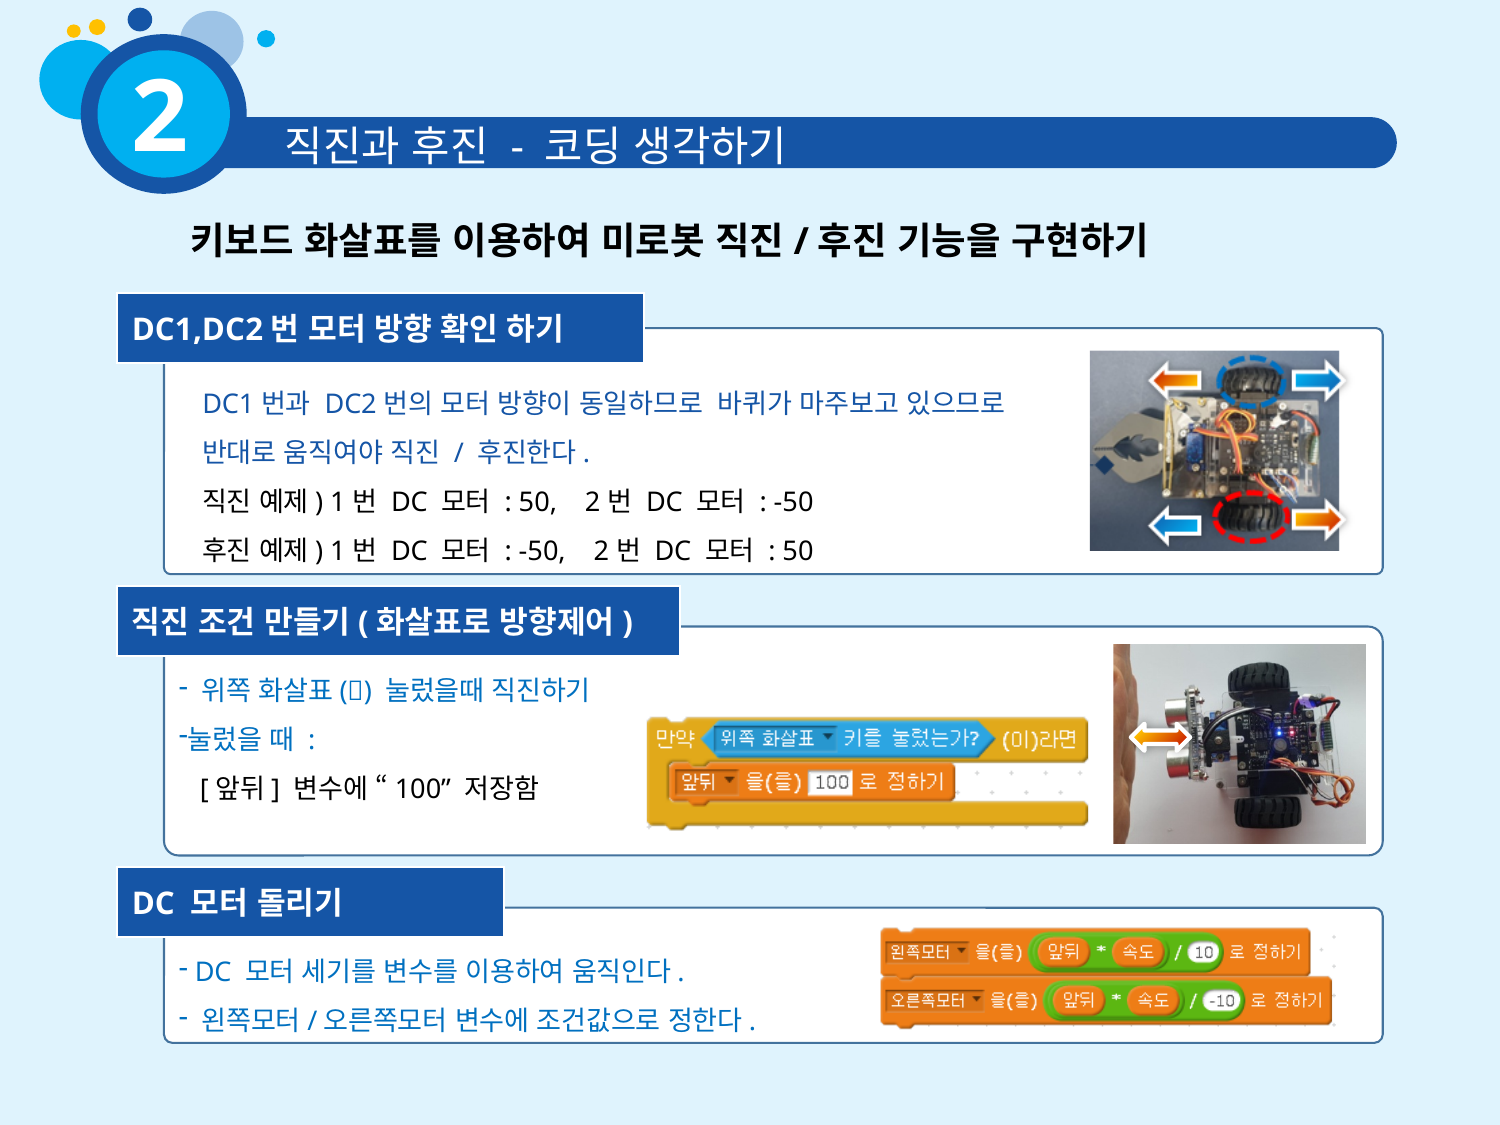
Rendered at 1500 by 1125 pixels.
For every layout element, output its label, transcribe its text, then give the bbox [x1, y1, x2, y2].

text_box 직진과 후진 - 코딩 생각하기 [269, 103, 1032, 187]
text_box [162, 625, 1384, 857]
text_box [162, 327, 1384, 576]
picture [1089, 339, 1361, 551]
picture [644, 714, 1090, 834]
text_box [1113, 644, 1366, 844]
text_box [505, 906, 1384, 1044]
text_box DC1,DC2번 모터 방향 확인 하기 [116, 292, 645, 364]
text_box DC 모터 세기를 변수를 이용하여 움직인다. 왼쪽모터/오른쪽모터 변수에 조건값으로 정한다. [164, 931, 950, 1044]
picture [878, 925, 1336, 1032]
text_box DC 모터 돌리기 [116, 866, 505, 938]
text_box 위쪽 화살표() 눌렀을때 직진하기 눌렀을 때 : [앞뒤] 변수에 “100” 저장함 [164, 649, 774, 811]
text_box [0, 0, 1500, 75]
text_box 2 [117, 75, 271, 179]
text_box DC1번과 DC2번의 모터 방향이 동일하므로 바퀴가 마주보고 있으므로 반대로 움직여야 직진 / 후진한다. 직진 예제) 1번 DC 모터 : 50, 2번 DC 모터 : -50 후진 예제) 1번 DC 모터 : -50, 2번 DC 모터 : 50 [187, 363, 1125, 573]
text_box 키보드 화살표를 이용하여 미로봇 직진/후진 기능을 구현하기 [175, 187, 1313, 270]
text_box 직진 조건 만들기(화살표로 방향제어) [116, 585, 681, 657]
